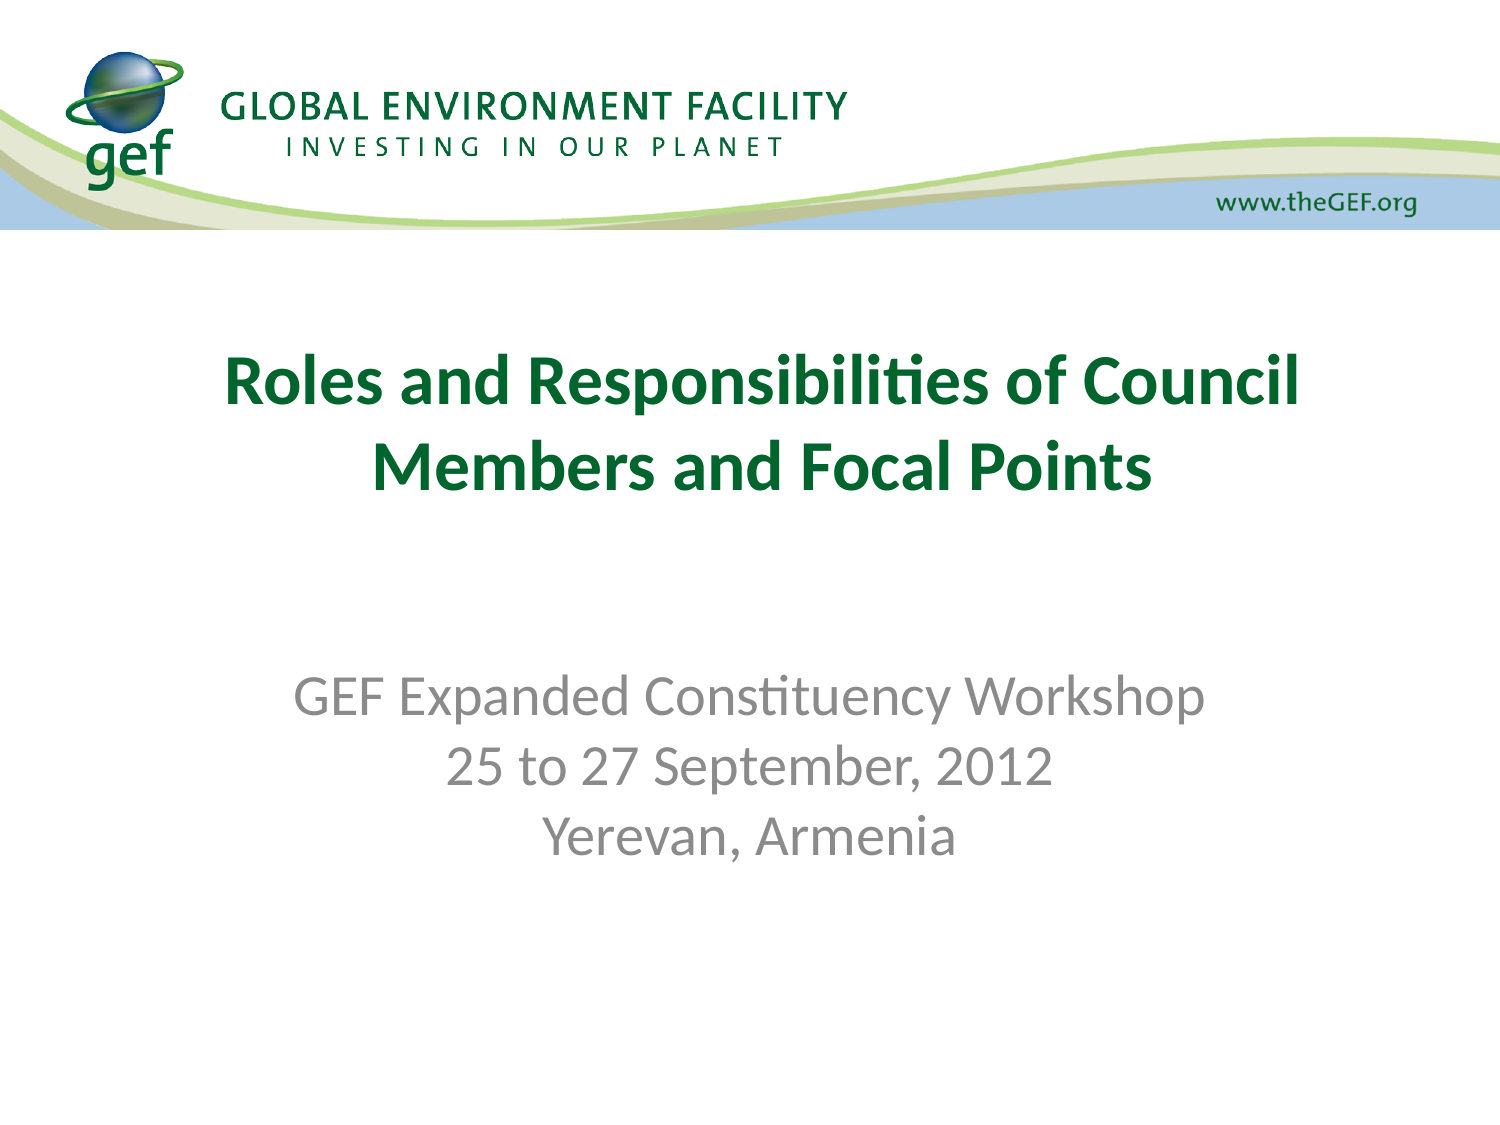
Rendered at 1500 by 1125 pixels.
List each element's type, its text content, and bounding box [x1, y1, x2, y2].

subtitle GEF Expanded Constituency Workshop 25 to 27 September, 2012 Yerevan, Armenia [224, 649, 1276, 938]
picture [0, 24, 1500, 230]
title Roles and Responsibilities of Council Members and Focal Points [87, 324, 1438, 513]
